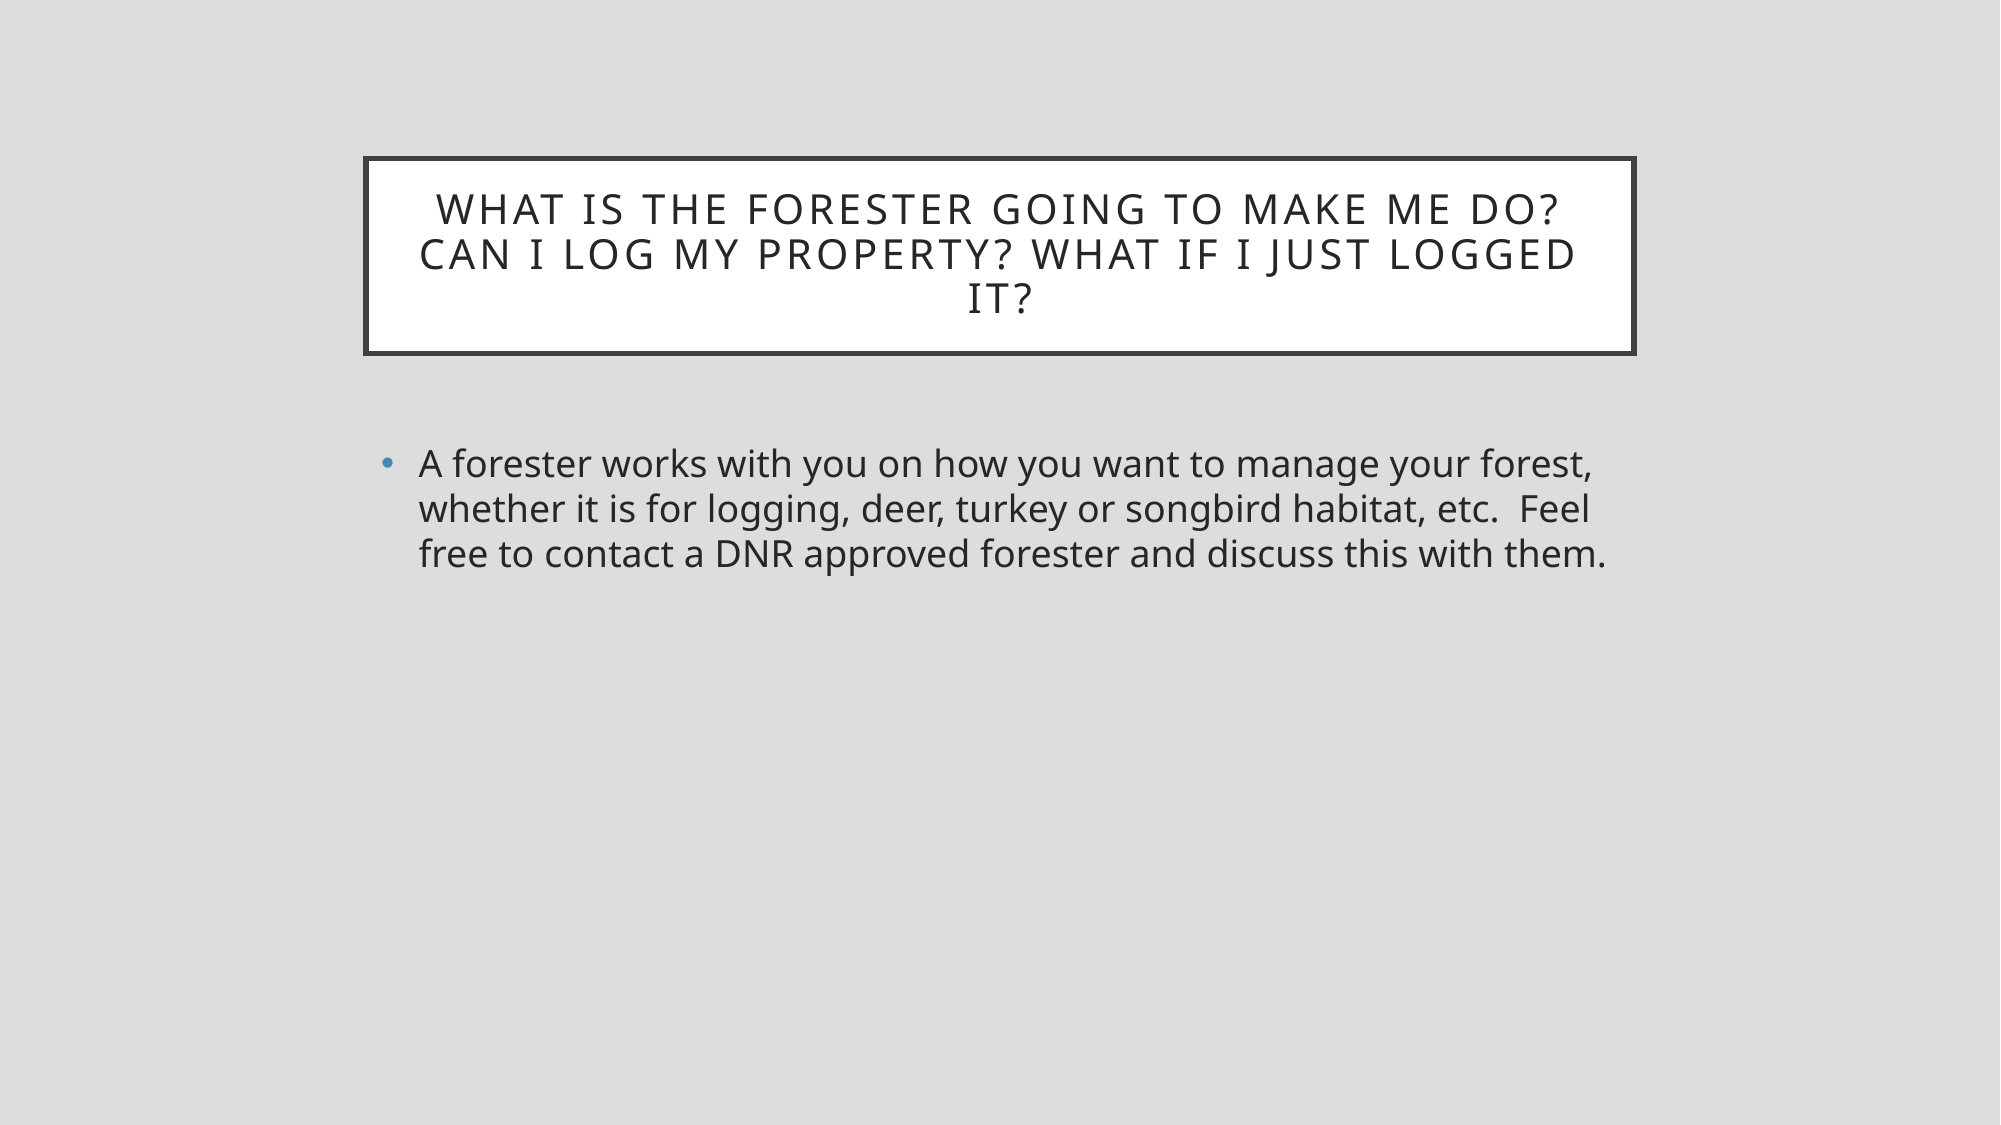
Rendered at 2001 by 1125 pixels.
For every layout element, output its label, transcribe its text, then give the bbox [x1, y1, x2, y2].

title What is the forester going to make me do? Can I log my property? What if I just logged it? [363, 156, 1637, 356]
list A forester works with you on how you want to manage your forest, whether it is for logging, deer, turkey or songbird habitat, etc. Feel free to contact a DNR approved forester and discuss this with them. [366, 432, 1634, 942]
